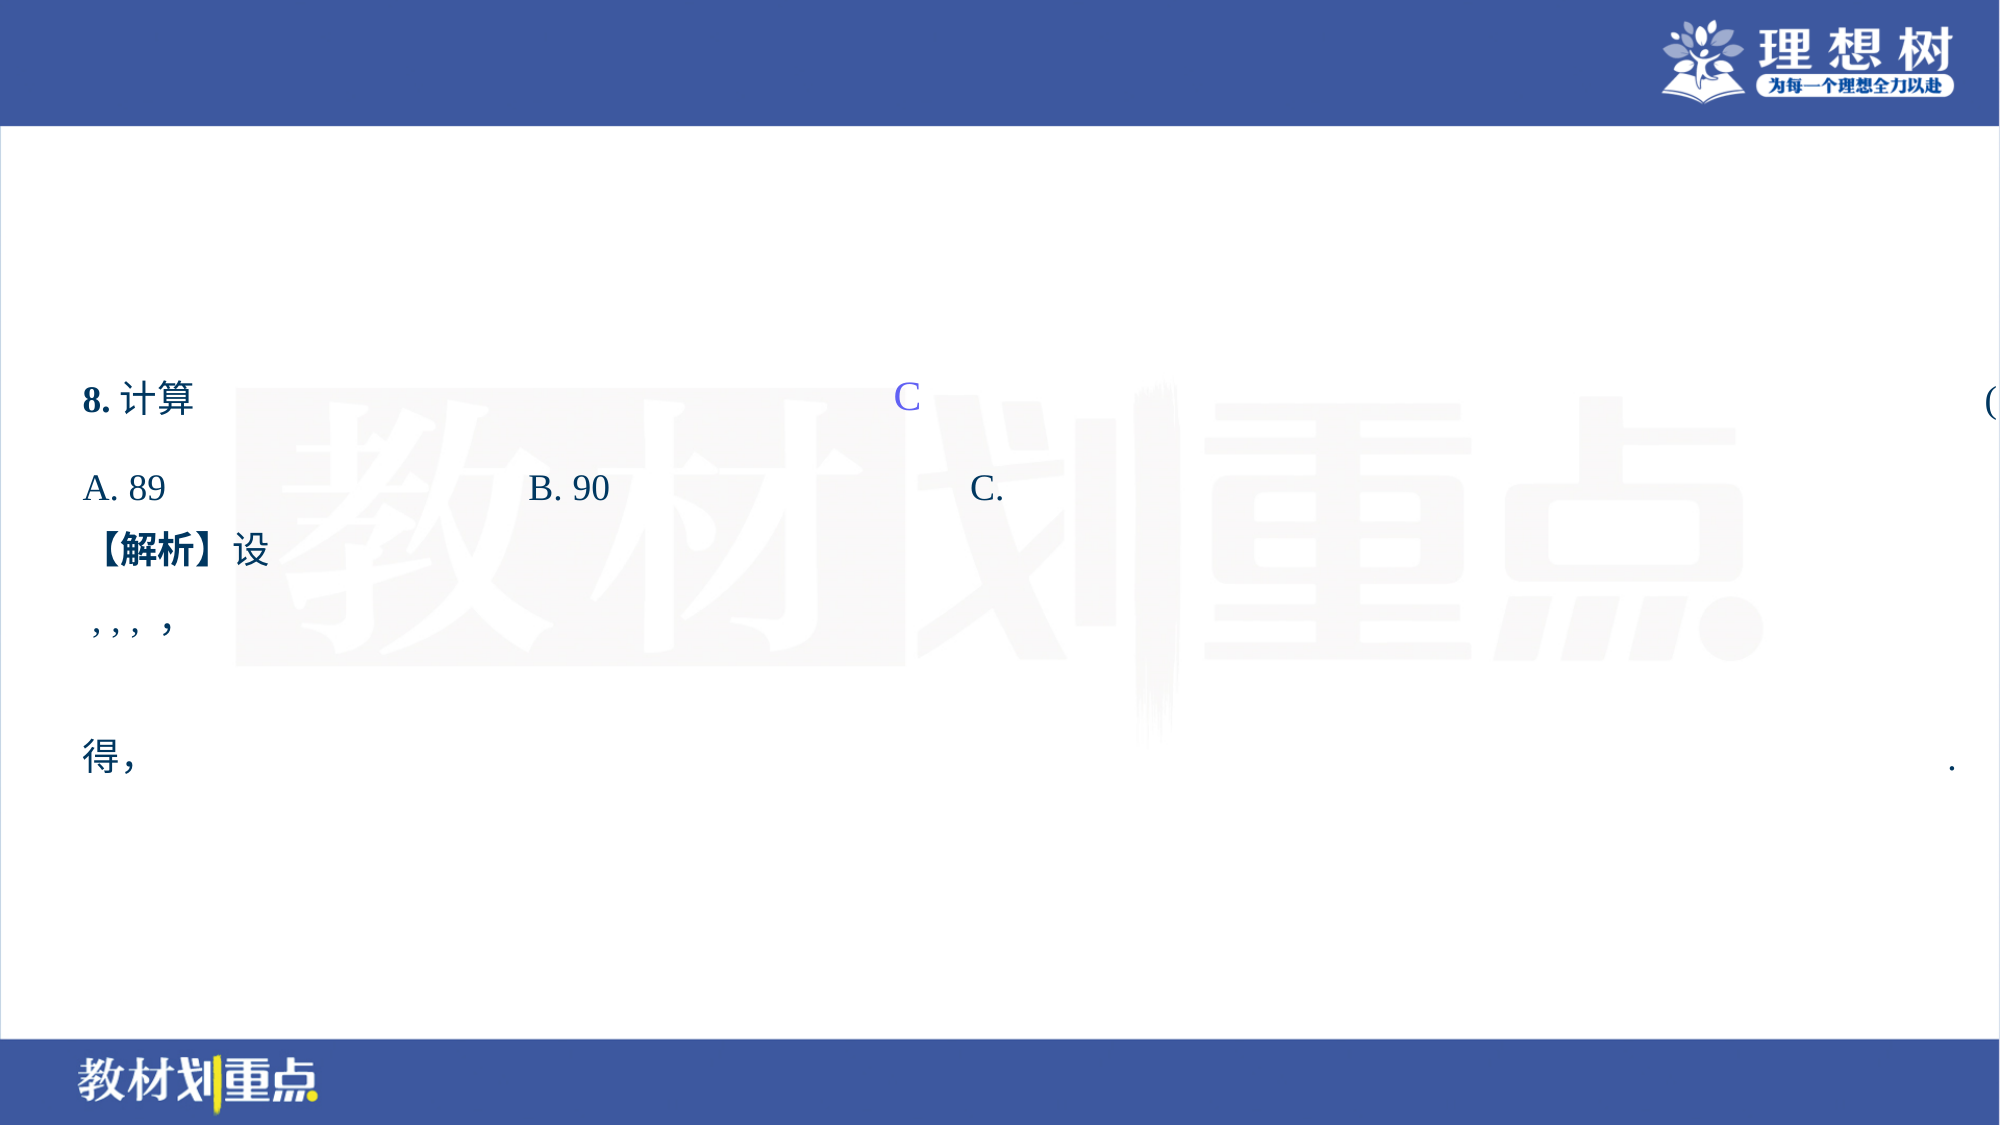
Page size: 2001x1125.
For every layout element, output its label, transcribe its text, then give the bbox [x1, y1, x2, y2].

text_box C [878, 367, 937, 417]
picture [0, 0, 2000, 1125]
